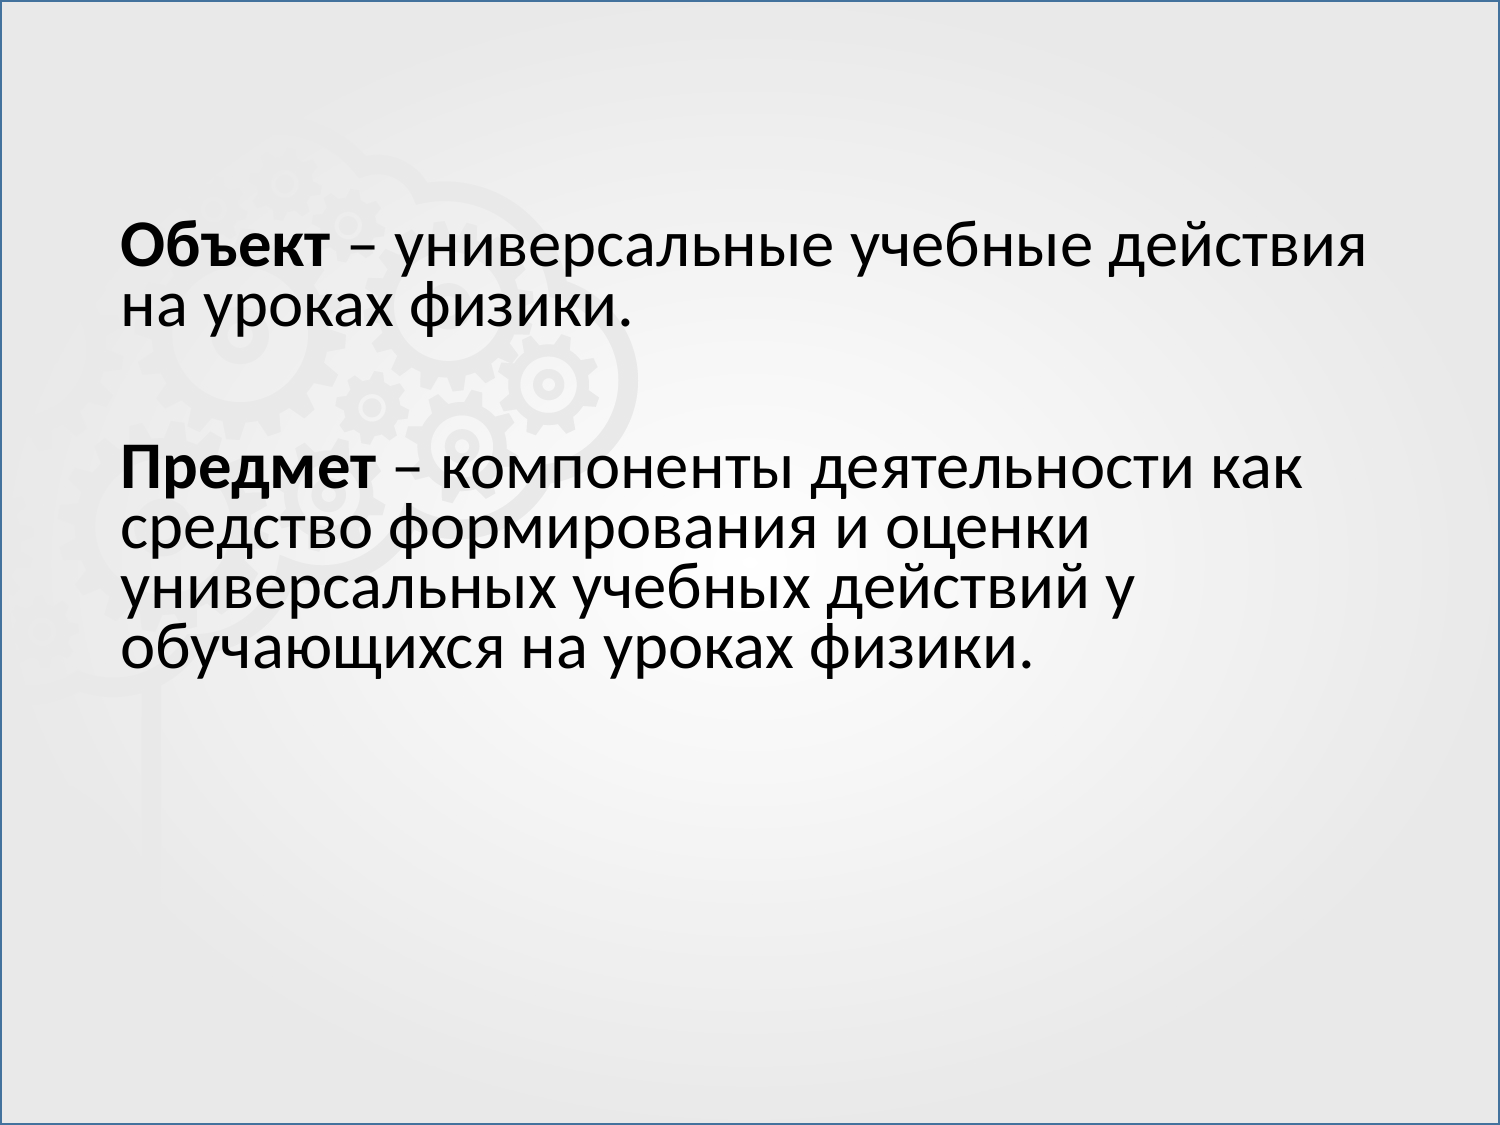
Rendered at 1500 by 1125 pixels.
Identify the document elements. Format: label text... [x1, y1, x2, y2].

list Объект – универсальные учебные действия на уроках физики. Предмет – компоненты деятельности как средство формирования и оценки универсальных учебных действий у обучающихся на уроках физики. [105, 211, 1397, 1014]
text_box [0, 0, 1500, 1125]
